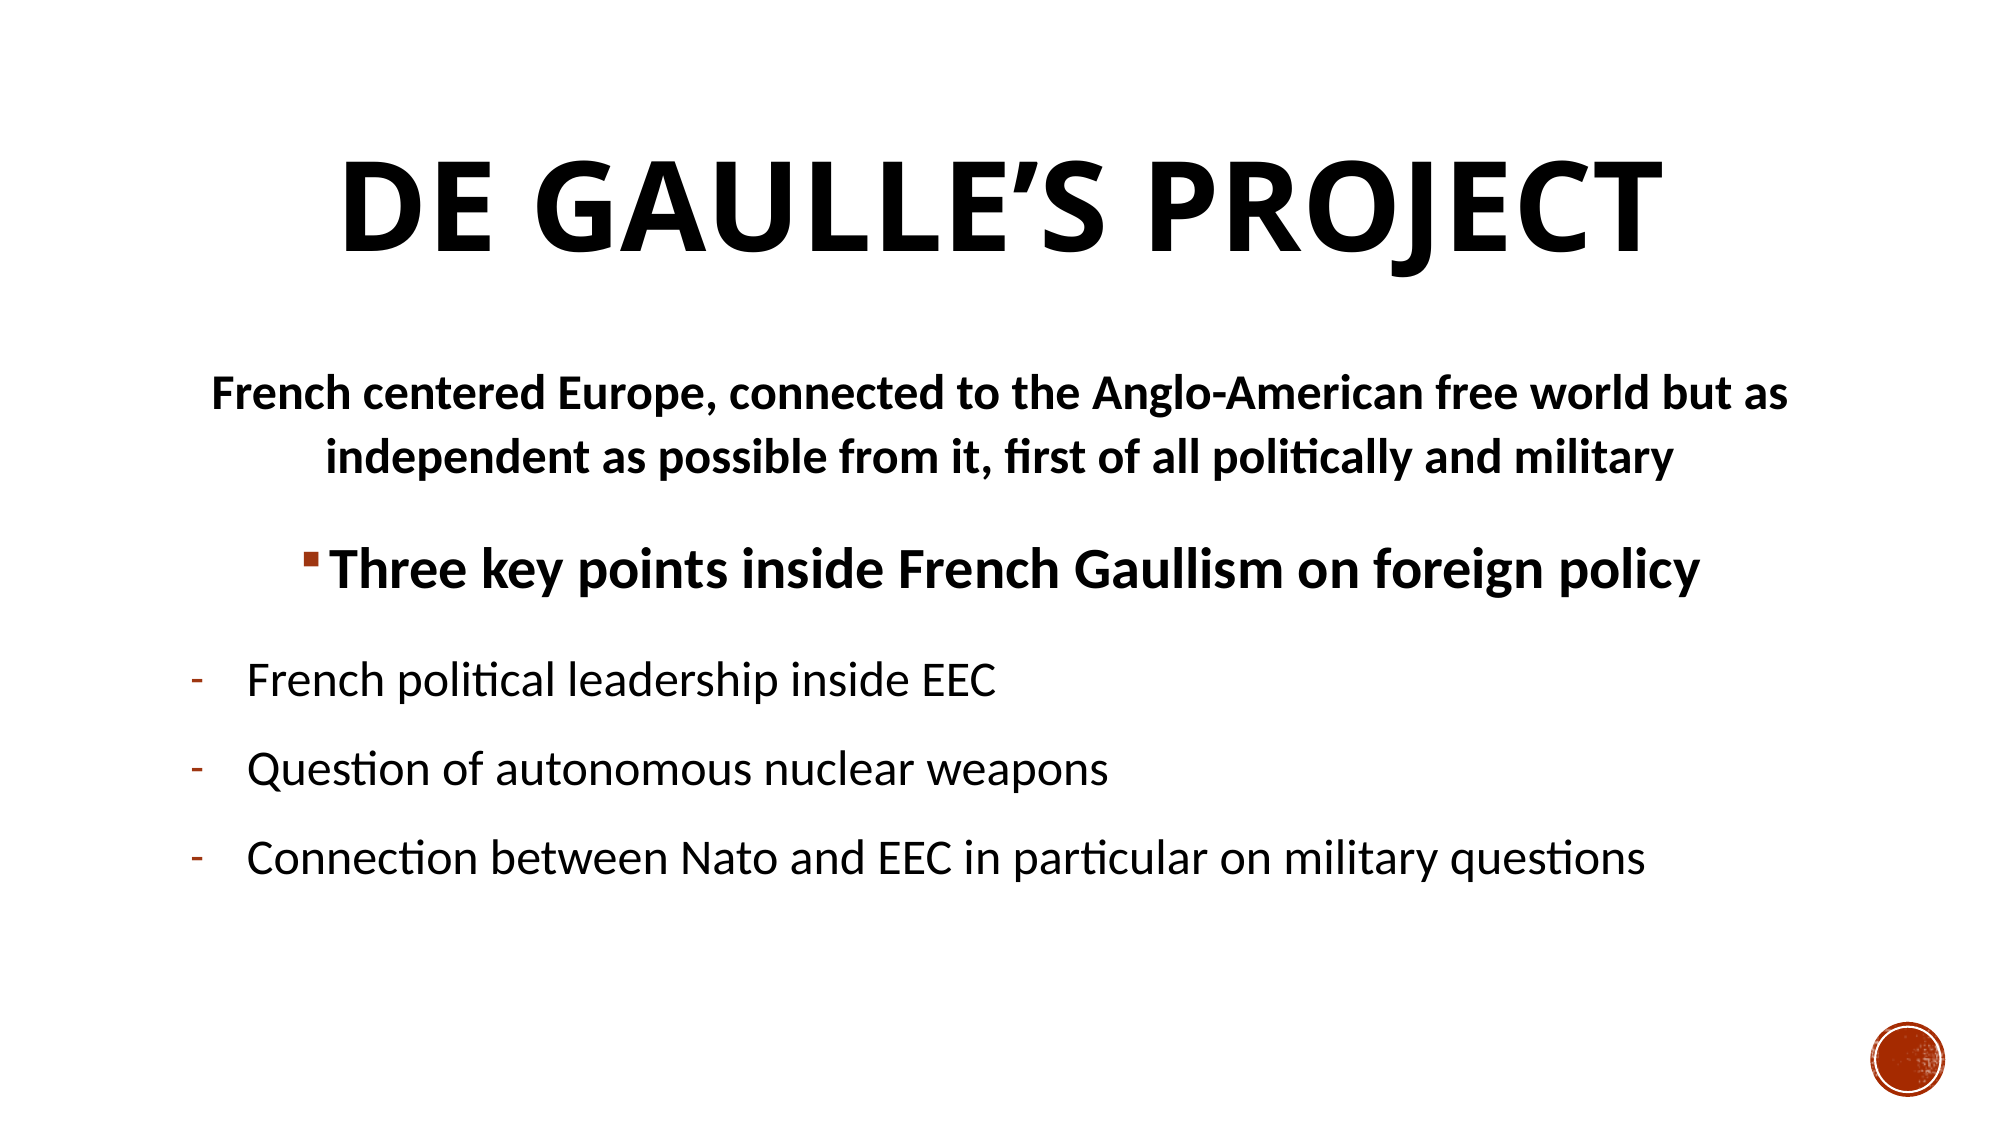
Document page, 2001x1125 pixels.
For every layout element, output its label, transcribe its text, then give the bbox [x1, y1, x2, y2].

title DE GAULLE’S PROJECT [175, 79, 1826, 344]
list French centered Europe, connected to the Anglo-American free world but as independent as possible from it, first of all politically and military Three key points inside French Gaullism on foreign policy French political leadership inside EEC Question of autonomous nuclear weapons Connection between Nato and EEC in particular on military questions [175, 348, 1826, 1013]
